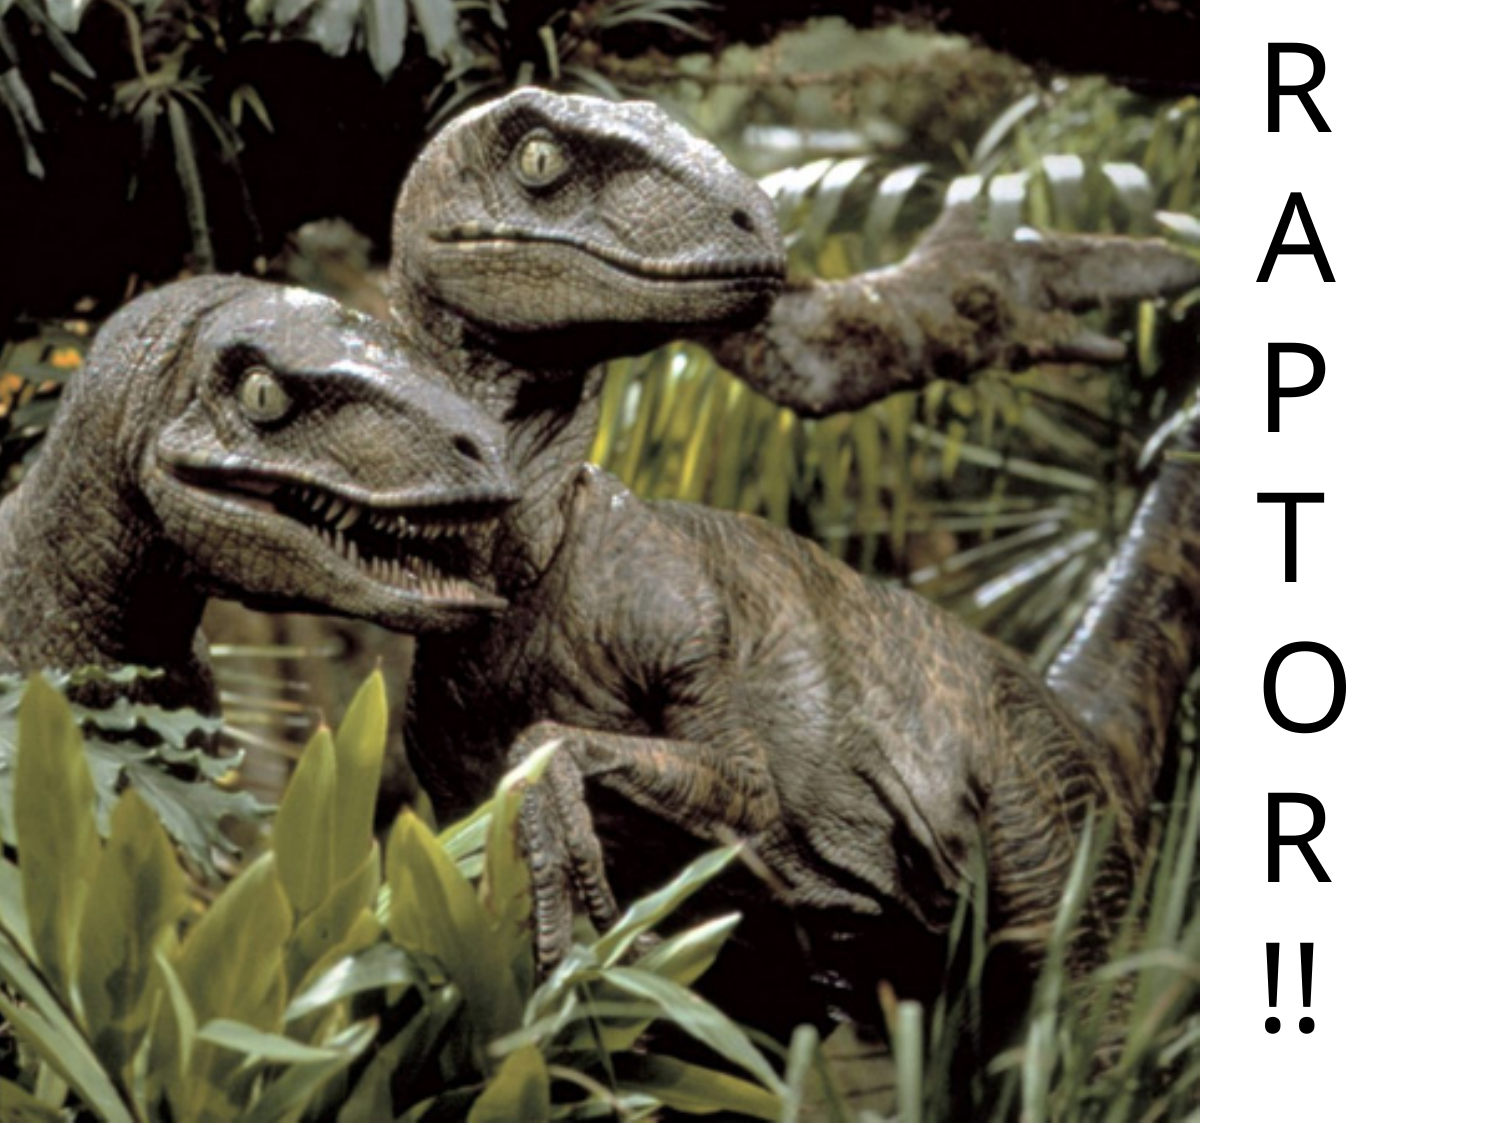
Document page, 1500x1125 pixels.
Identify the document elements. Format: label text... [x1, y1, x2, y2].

picture [0, 0, 1201, 1123]
text_box R A P T O R !! [1241, 0, 1464, 1065]
